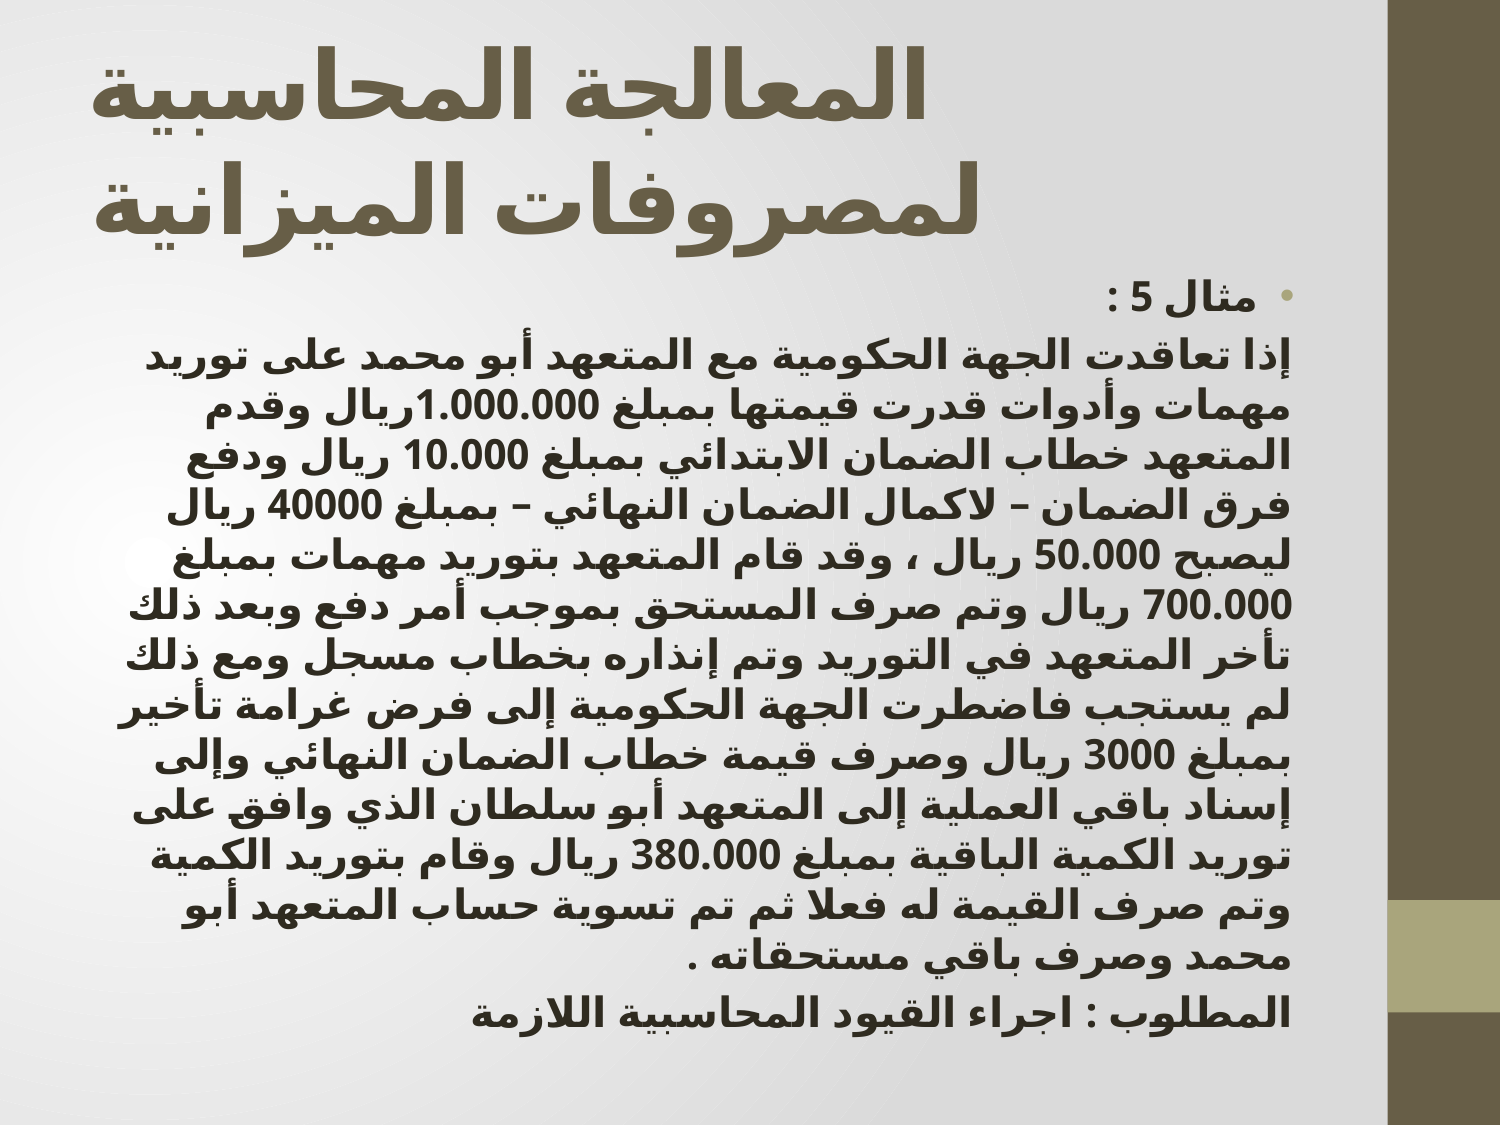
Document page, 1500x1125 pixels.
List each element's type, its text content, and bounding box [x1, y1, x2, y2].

title المعالجة المحاسبية لمصروفات الميزانية [75, 45, 1325, 233]
list مثال 5 : إذا تعاقدت الجهة الحكومية مع المتعهد أبو محمد على توريد مهمات وأدوات قدرت قيمتها بمبلغ 1.000.000ريال وقدم المتعهد خطاب الضمان الابتدائي بمبلغ 10.000 ريال ودفع فرق الضمان – لاكمال الضمان النهائي – بمبلغ 40000 ريال ليصبح 50.000 ريال ، وقد قام المتعهد بتوريد مهمات بمبلغ 700.000 ريال وتم صرف المستحق بموجب أمر دفع وبعد ذلك تأخر المتعهد في التوريد وتم إنذاره بخطاب مسجل ومع ذلك لم يستجب فاضطرت الجهة الحكومية إلى فرض غرامة تأخير بمبلغ 3000 ريال وصرف قيمة خطاب الضمان النهائي وإلى إسناد باقي العملية إلى المتعهد أبو سلطان الذي وافق على توريد الكمية الباقية بمبلغ 380.000 ريال وقام بتوريد الكمية وتم صرف القيمة له فعلا ثم تم تسوية حساب المتعهد أبو محمد وصرف باقي مستحقاته . المطلوب : اجراء القيود المحاسبية اللازمة [75, 262, 1325, 1050]
